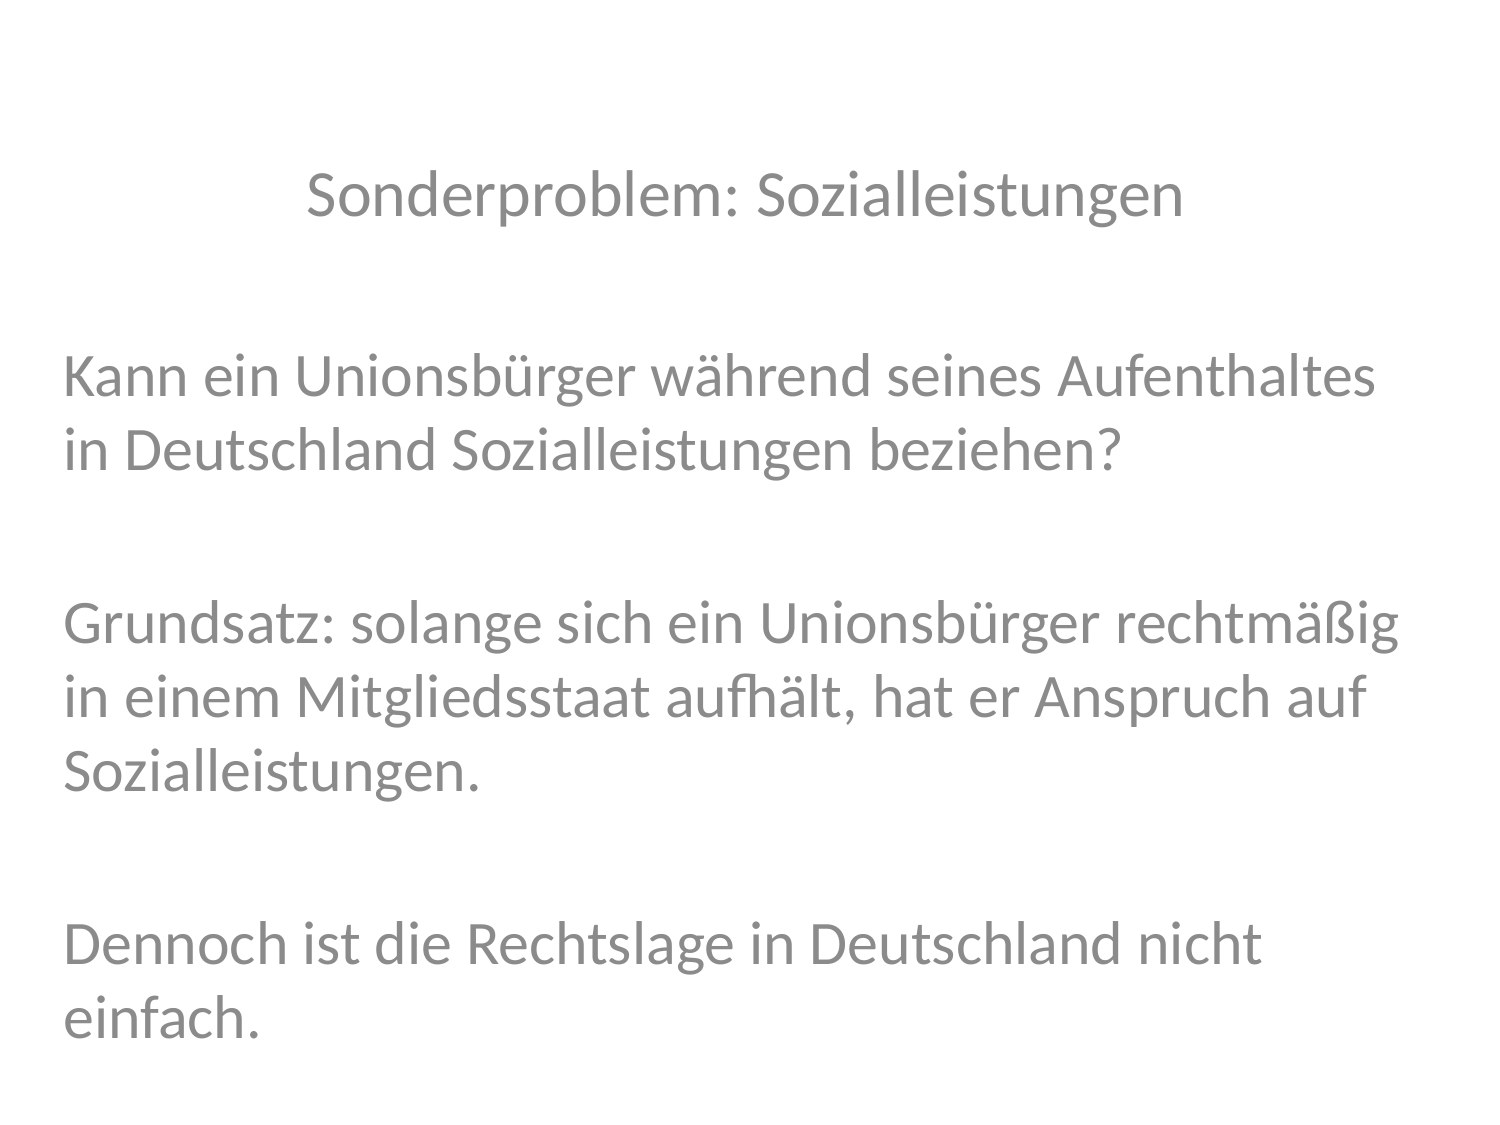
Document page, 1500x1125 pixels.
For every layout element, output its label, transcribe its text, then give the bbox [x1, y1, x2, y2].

subtitle Sonderproblem: Sozialleistungen Kann ein Unionsbürger während seines Aufenthaltes in Deutschland Sozialleistungen beziehen? Grundsatz: solange sich ein Unionsbürger rechtmäßig in einem Mitgliedsstaat aufhält, hat er Anspruch auf Sozialleistungen. Dennoch ist die Rechtslage in Deutschland nicht einfach. [48, 50, 1446, 1063]
